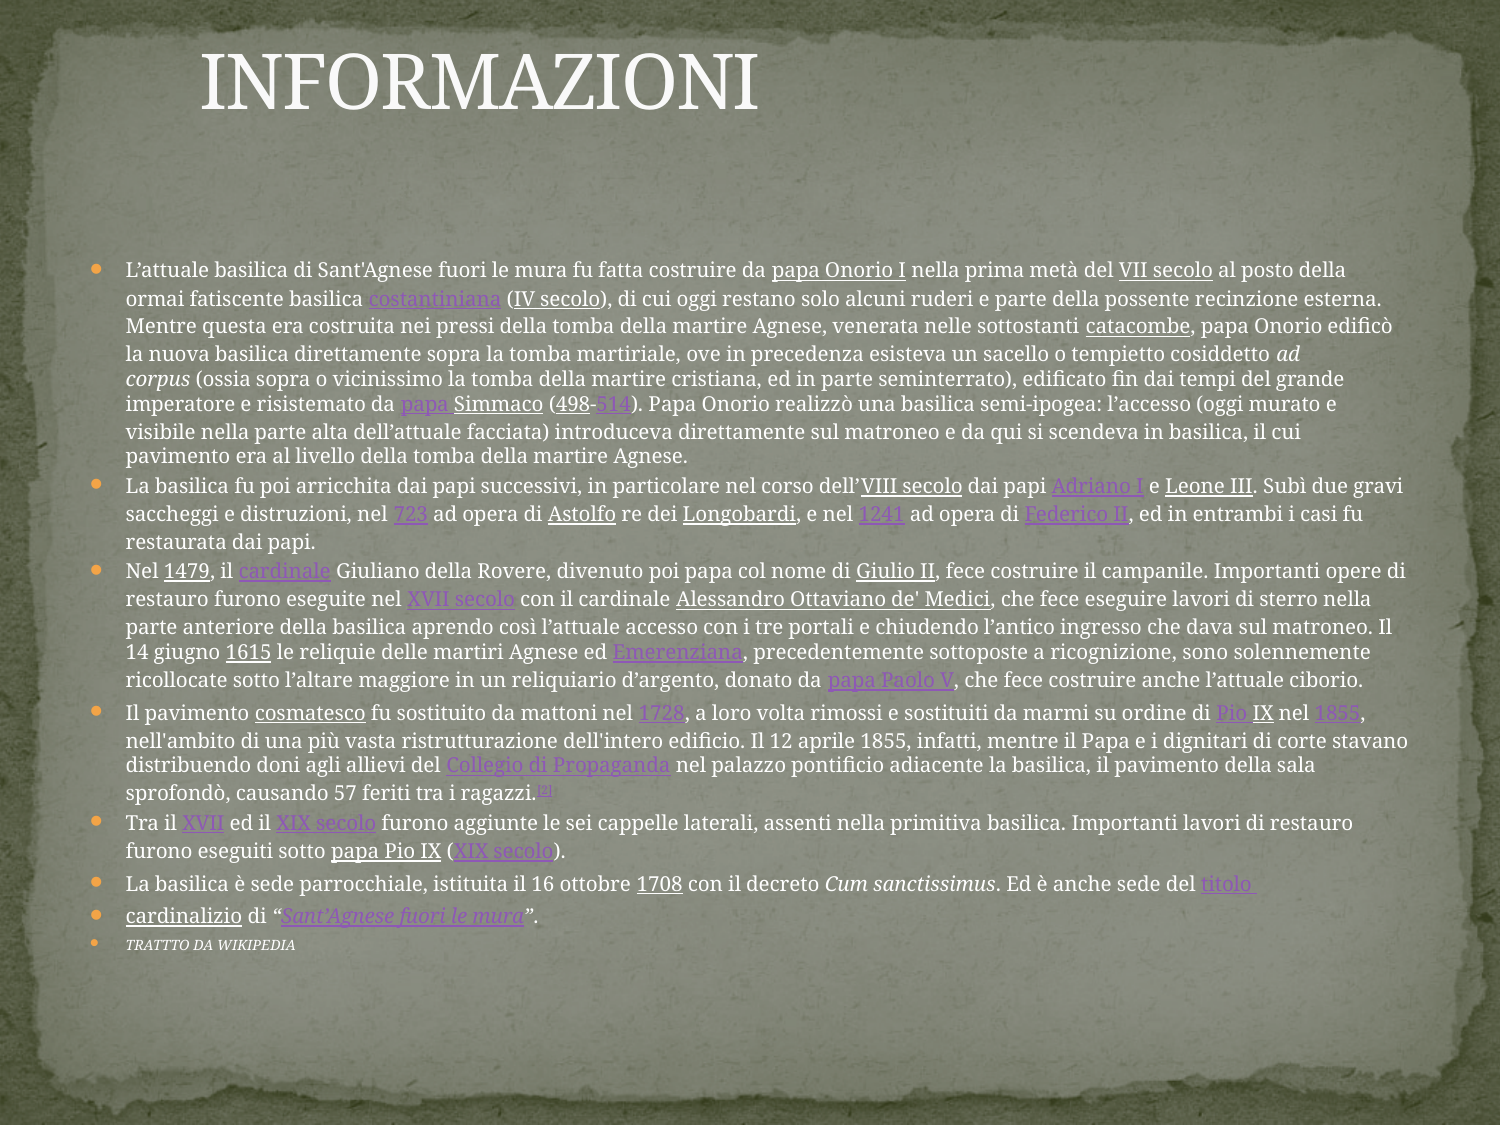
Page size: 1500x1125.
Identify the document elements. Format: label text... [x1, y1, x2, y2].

list L’attuale basilica di Sant'Agnese fuori le mura fu fatta costruire da papa Onorio I nella prima metà del VII secolo al posto della ormai fatiscente basilica costantiniana (IV secolo), di cui oggi restano solo alcuni ruderi e parte della possente recinzione esterna. Mentre questa era costruita nei pressi della tomba della martire Agnese, venerata nelle sottostanti catacombe, papa Onorio edificò la nuova basilica direttamente sopra la tomba martiriale, ove in precedenza esisteva un sacello o tempietto cosiddetto ad corpus (ossia sopra o vicinissimo la tomba della martire cristiana, ed in parte seminterrato), edificato fin dai tempi del grande imperatore e risistemato da papa Simmaco (498-514). Papa Onorio realizzò una basilica semi-ipogea: l’accesso (oggi murato e visibile nella parte alta dell’attuale facciata) introduceva direttamente sul matroneo e da qui si scendeva in basilica, il cui pavimento era al livello della tomba della martire Agnese. La basilica fu poi arricchita dai papi successivi, in particolare nel corso dell’VIII secolo dai papi Adriano I e Leone III. Subì due gravi saccheggi e distruzioni, nel 723 ad opera di Astolfo re dei Longobardi, e nel 1241 ad opera di Federico II, ed in entrambi i casi fu restaurata dai papi. Nel 1479, il cardinale Giuliano della Rovere, divenuto poi papa col nome di Giulio II, fece costruire il campanile. Importanti opere di restauro furono eseguite nel XVII secolo con il cardinale Alessandro Ottaviano de' Medici, che fece eseguire lavori di sterro nella parte anteriore della basilica aprendo così l’attuale accesso con i tre portali e chiudendo l’antico ingresso che dava sul matroneo. Il 14 giugno 1615 le reliquie delle martiri Agnese ed Emerenziana, precedentemente sottoposte a ricognizione, sono solennemente ricollocate sotto l’altare maggiore in un reliquiario d’argento, donato da papa Paolo V, che fece costruire anche l’attuale ciborio. Il pavimento cosmatesco fu sostituito da mattoni nel 1728, a loro volta rimossi e sostituiti da marmi su ordine di Pio IX nel 1855, nell'ambito di una più vasta ristrutturazione dell'intero edificio. Il 12 aprile 1855, infatti, mentre il Papa e i dignitari di corte stavano distribuendo doni agli allievi del Collegio di Propaganda nel palazzo pontificio adiacente la basilica, il pavimento della sala sprofondò, causando 57 feriti tra i ragazzi.[2] Tra il XVII ed il XIX secolo furono aggiunte le sei cappelle laterali, assenti nella primitiva basilica. Importanti lavori di restauro furono eseguiti sotto papa Pio IX (XIX secolo). La basilica è sede parrocchiale, istituita il 16 ottobre 1708 con il decreto Cum sanctissimus. Ed è anche sede del titolo cardinalizio di “Sant’Agnese fuori le mura”. TRATTTO DA WIKIPEDIA [75, 249, 1425, 1000]
title INFORMAZIONI [74, 24, 1425, 225]
